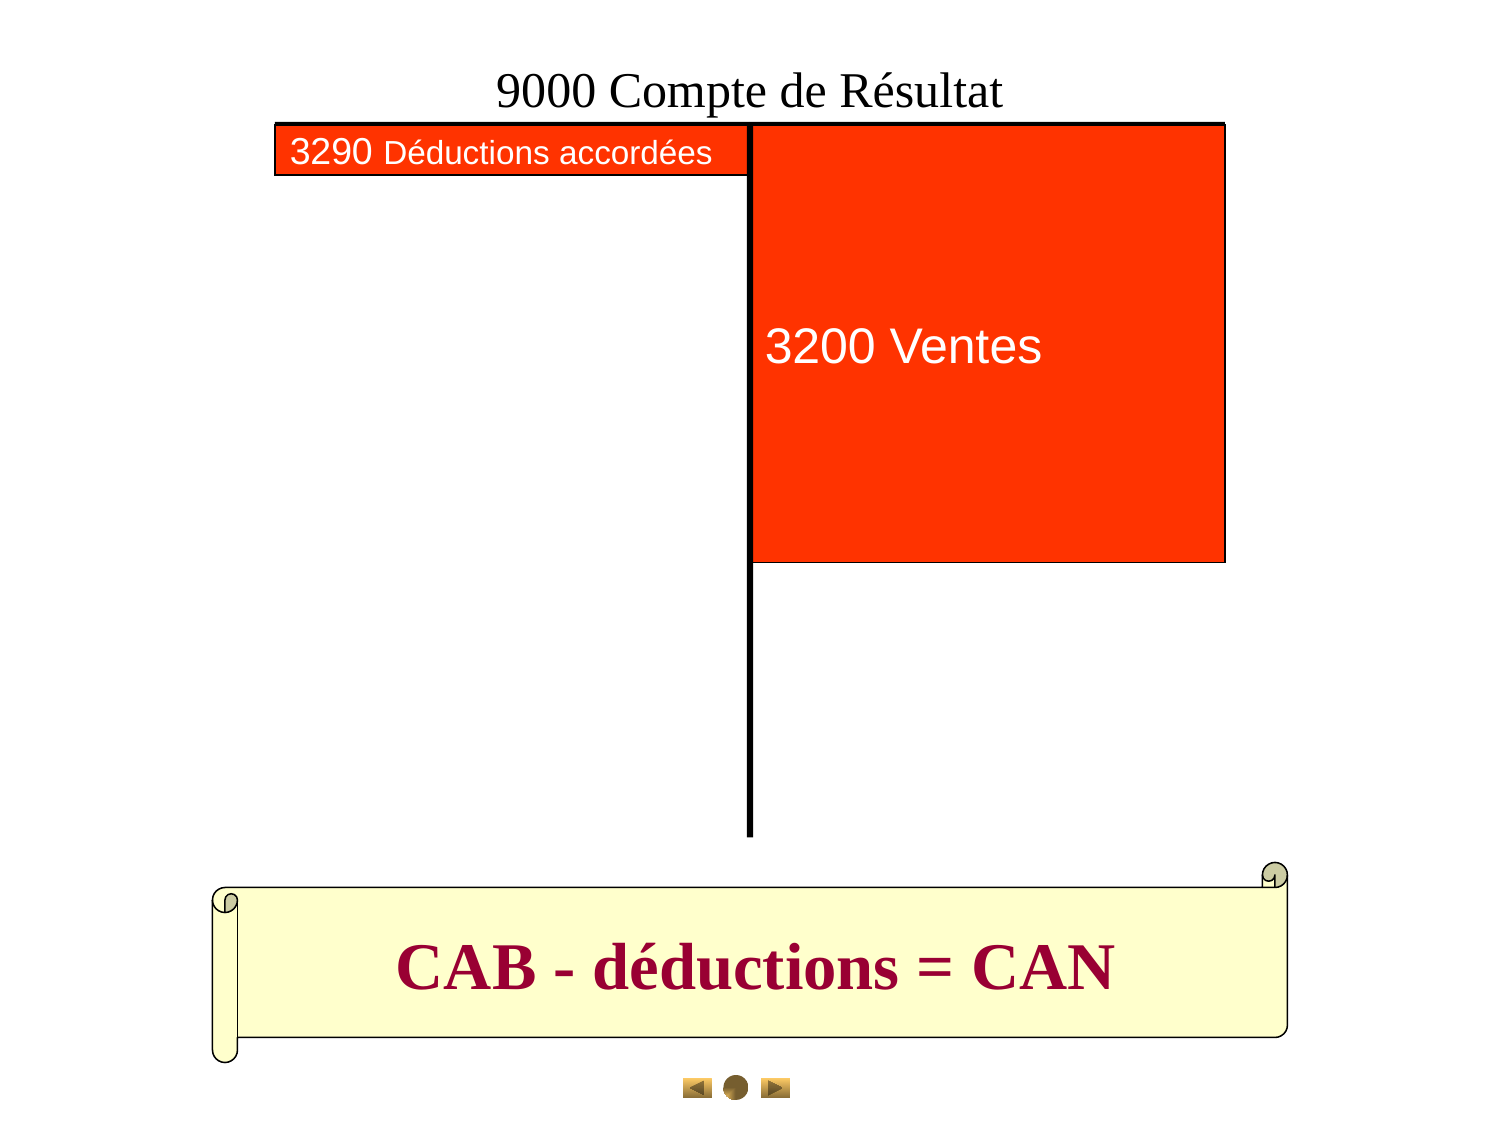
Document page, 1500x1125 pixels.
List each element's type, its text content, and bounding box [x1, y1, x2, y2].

text_box 3200 Ventes [751, 125, 1225, 563]
text_box 3290 Déductions accordées [275, 125, 750, 175]
text_box CAB - déductions = CAN [212, 862, 1288, 1063]
text_box 9000 Compte de Résultat [275, 49, 1225, 125]
